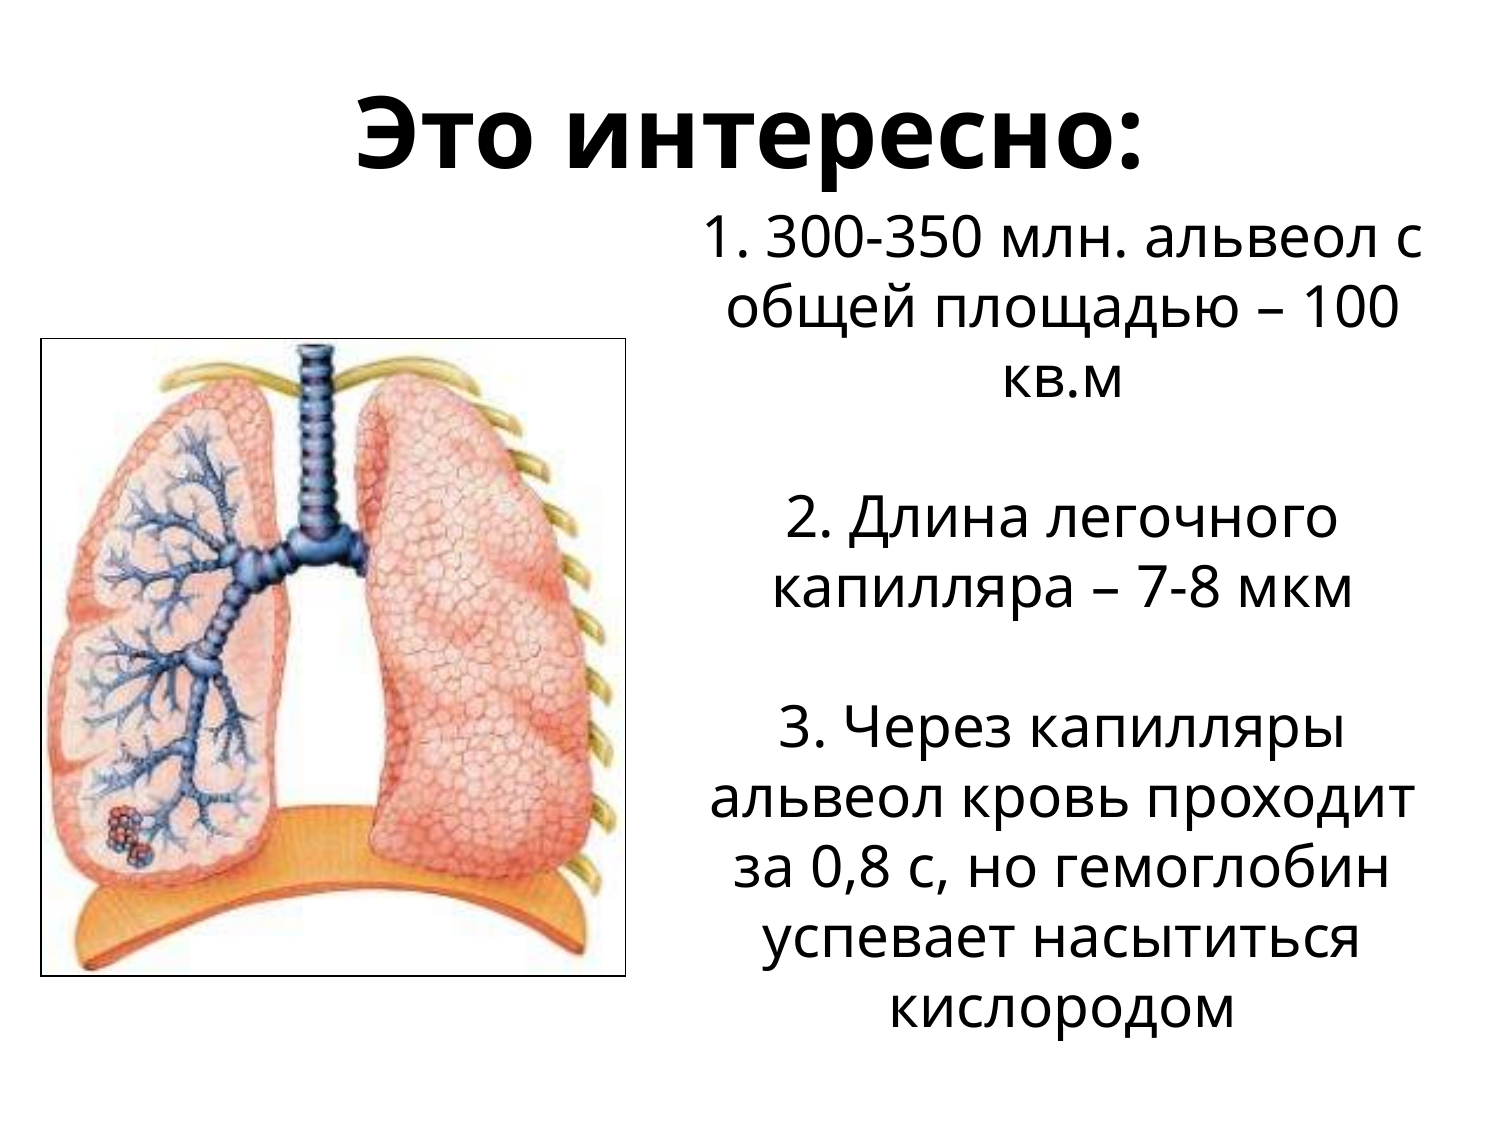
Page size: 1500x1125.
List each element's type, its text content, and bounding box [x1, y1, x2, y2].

text_box Это интересно: [0, 61, 1500, 196]
title 1. 300-350 млн. альвеол с общей площадью – 100 кв.м 2. Длина легочного капилляра – 7-8 мкм 3. Через капилляры альвеол кровь проходит за 0,8 с, но гемоглобин успевает насытиться кислородом [666, 196, 1459, 1048]
text_box [41, 338, 626, 976]
